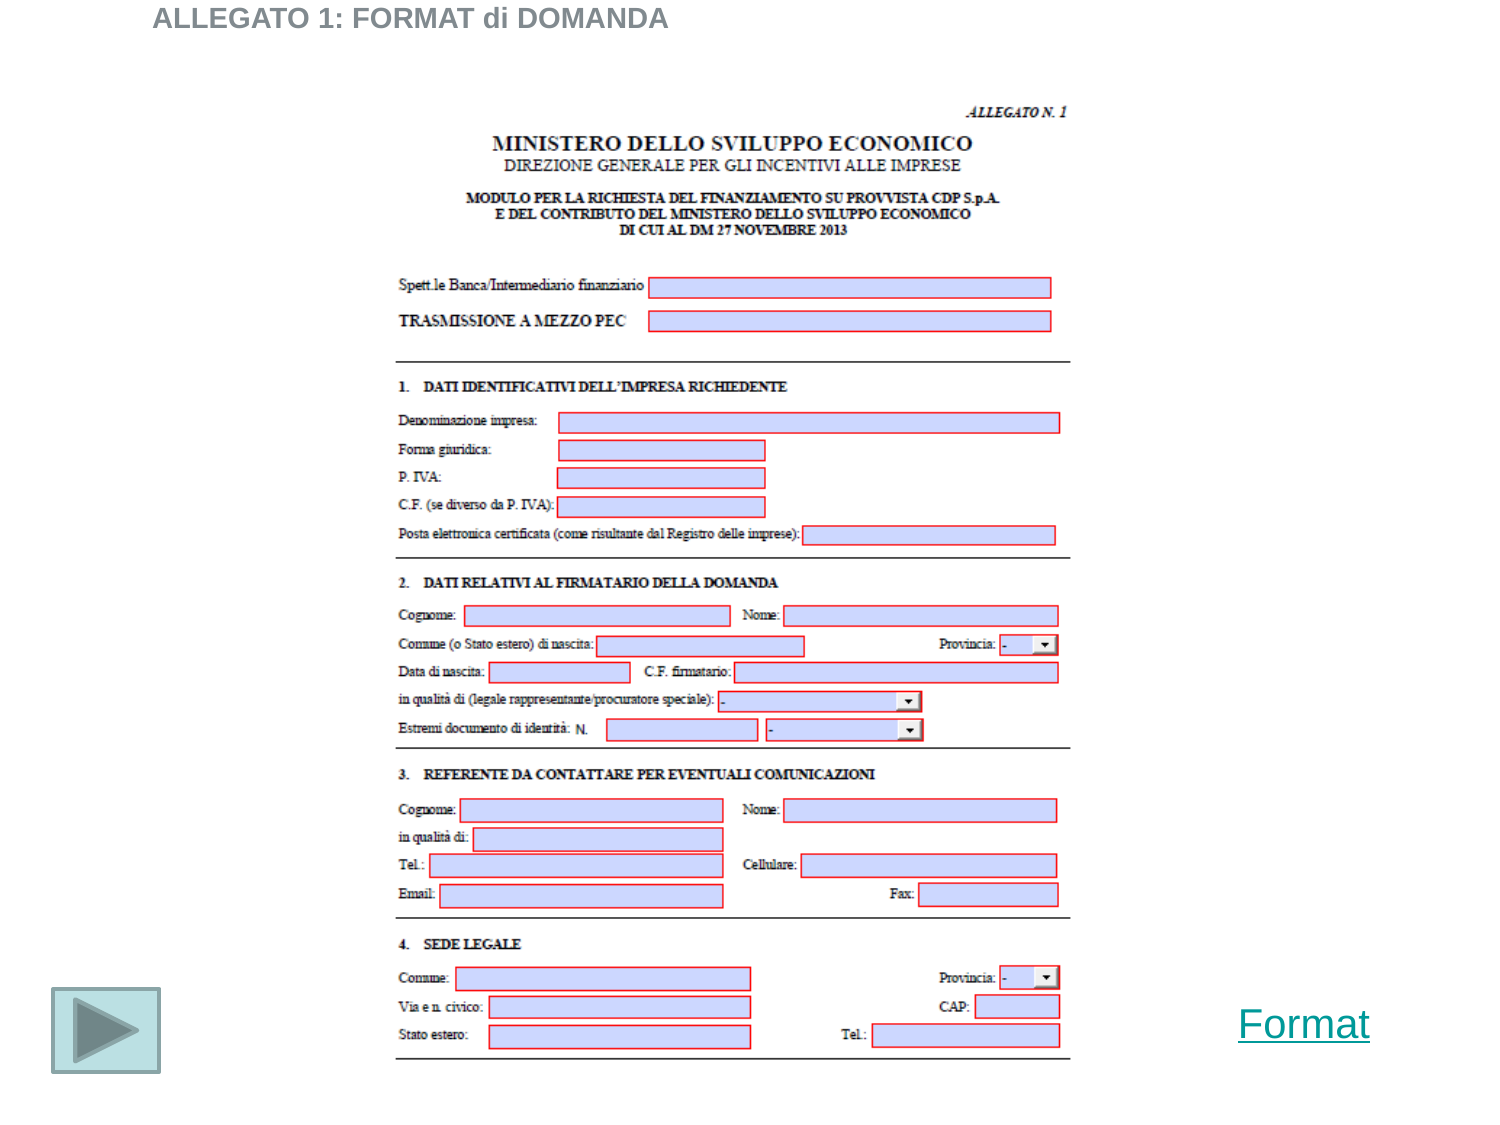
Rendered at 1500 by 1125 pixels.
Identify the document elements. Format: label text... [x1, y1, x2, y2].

text_box ALLEGATO 1: FORMAT di DOMANDA [137, 0, 700, 42]
picture [321, 58, 1126, 1095]
text_box Format [1223, 989, 1386, 1054]
text_box [51, 987, 161, 1074]
